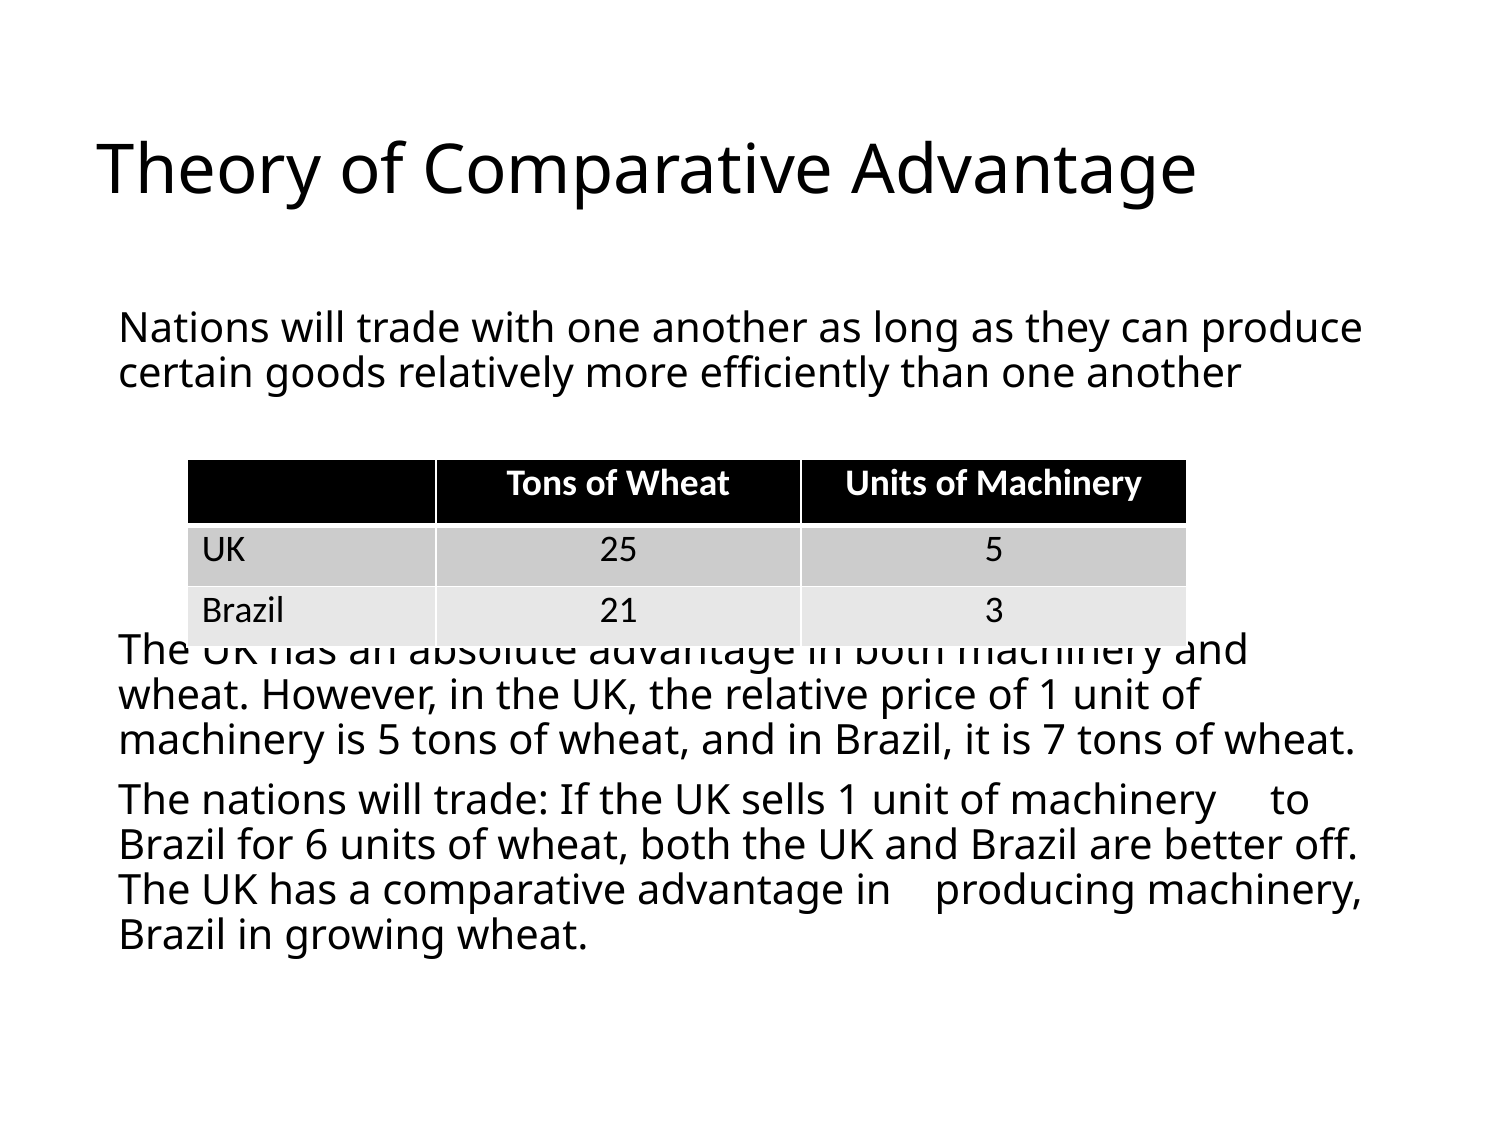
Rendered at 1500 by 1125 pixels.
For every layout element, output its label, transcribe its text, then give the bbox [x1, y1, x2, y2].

table_cell Brazil [188, 587, 435, 646]
table_cell UK [188, 528, 435, 586]
title Theory of Comparative Advantage [81, 79, 1442, 263]
table_cell 3 [802, 587, 1186, 646]
table_header [188, 460, 435, 523]
list Nations will trade with one another as long as they can produce certain goods relatively more efficiently than one another The UK has an absolute advantage in both machinery and wheat. However, in the UK, the relative price of 1 unit of machinery is 5 tons of wheat, and in Brazil, it is 7 tons of wheat. The nations will trade: If the UK sells 1 unit of machinery to Brazil for 6 units of wheat, both the UK and Brazil are better off. The UK has a comparative advantage in producing machinery, Brazil in growing wheat. [103, 299, 1397, 1014]
table_cell 21 [437, 587, 800, 646]
table_header Units of Machinery [802, 460, 1186, 523]
table_cell 5 [802, 528, 1186, 586]
table_header Tons of Wheat [437, 460, 800, 523]
table_cell 25 [437, 528, 800, 586]
